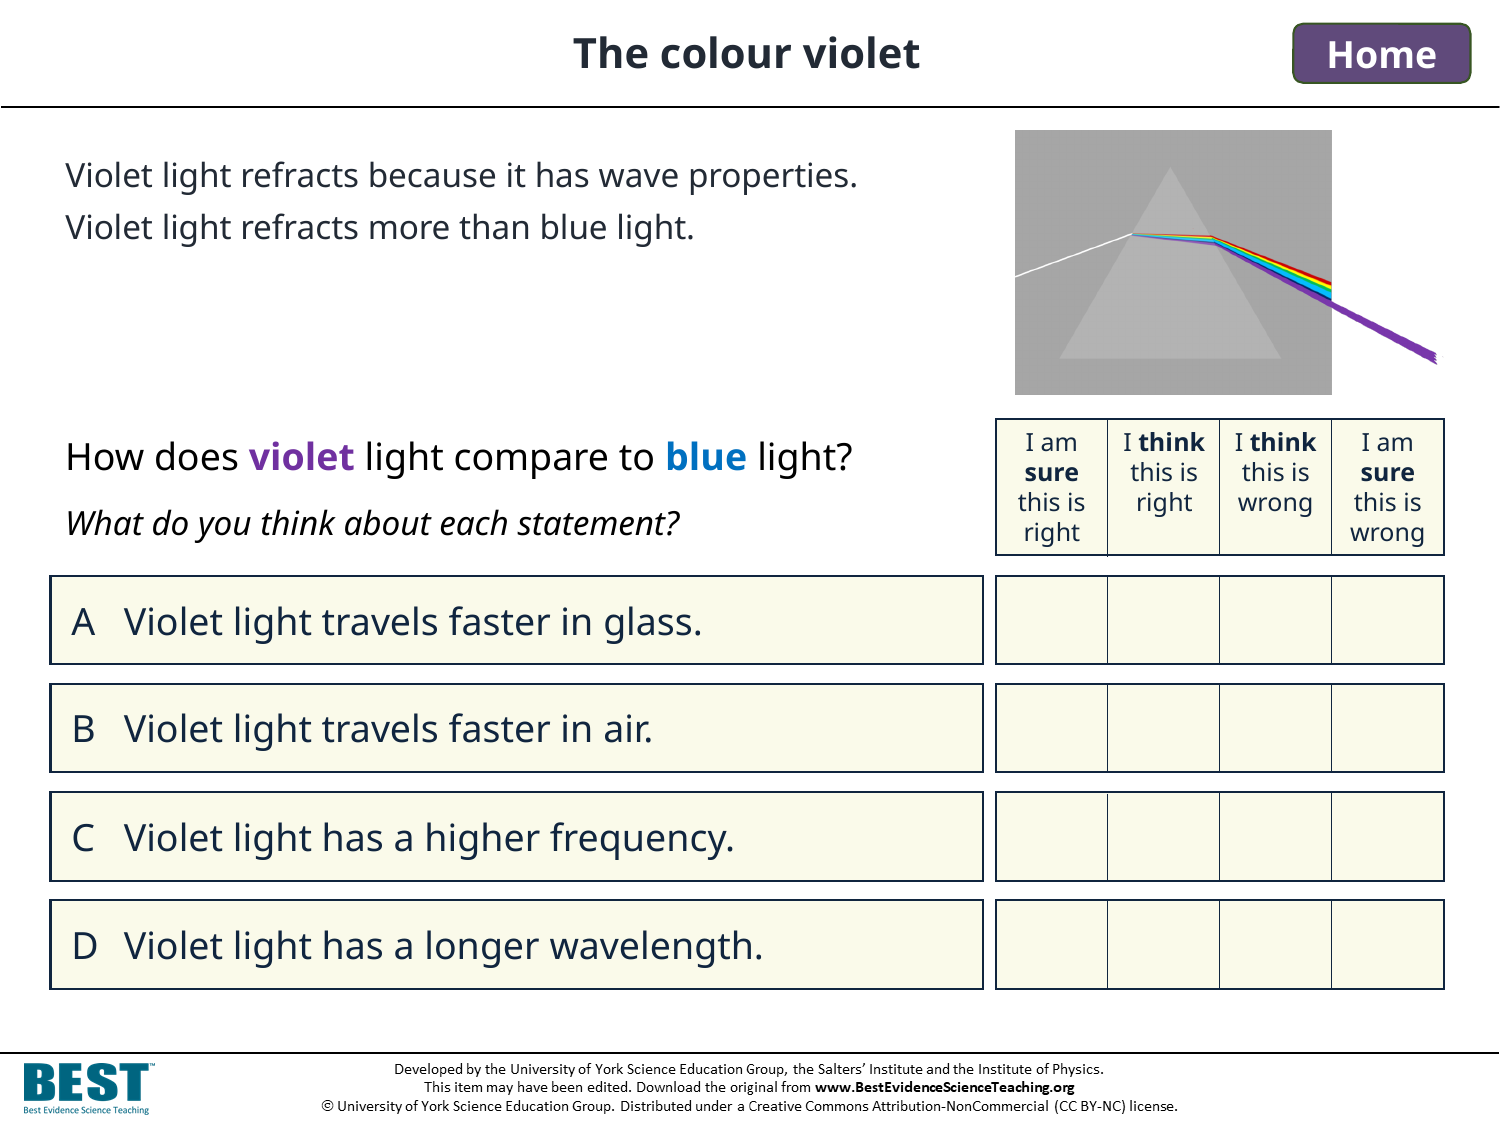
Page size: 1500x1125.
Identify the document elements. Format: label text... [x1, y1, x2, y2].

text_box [995, 899, 1444, 990]
picture [0, 106, 1500, 1125]
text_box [995, 418, 1444, 557]
text_box Home [1292, 22, 1472, 84]
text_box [995, 792, 1444, 883]
text_box The colour violet [23, 4, 1471, 99]
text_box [995, 575, 1444, 666]
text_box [995, 683, 1444, 774]
